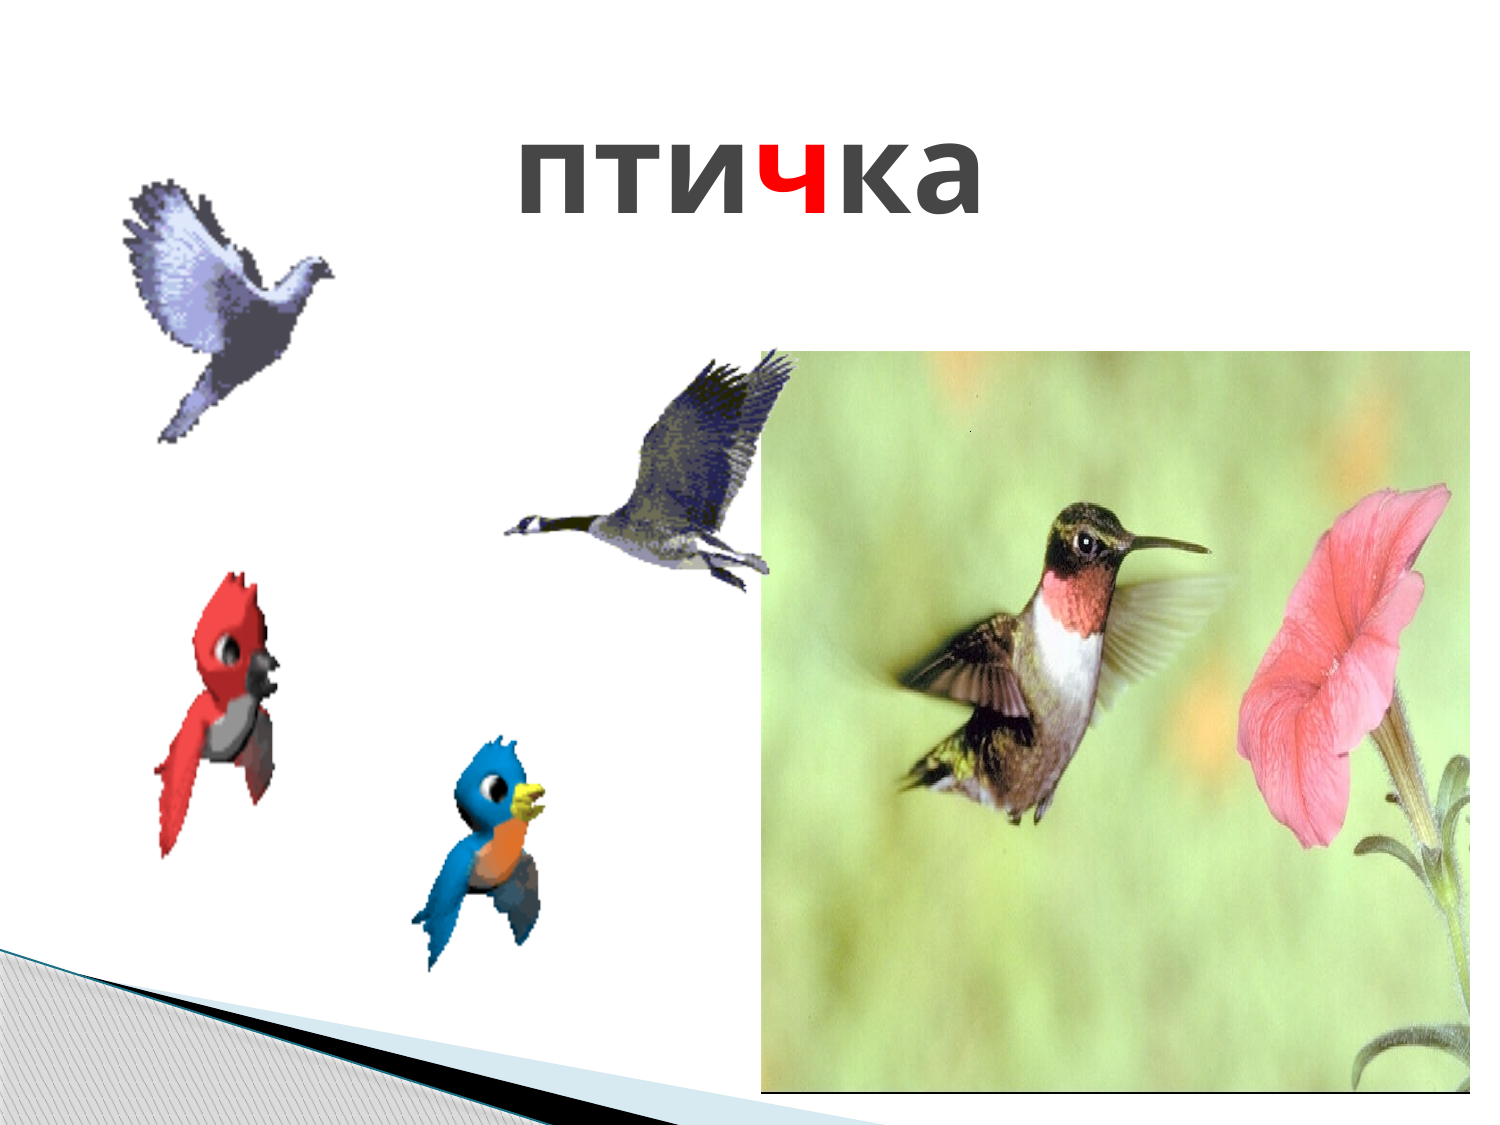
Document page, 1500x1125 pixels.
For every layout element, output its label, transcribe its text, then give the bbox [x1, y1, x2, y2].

picture [58, 152, 856, 633]
picture [23, 527, 598, 995]
title птичка [75, 23, 1425, 303]
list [761, 351, 1470, 1095]
